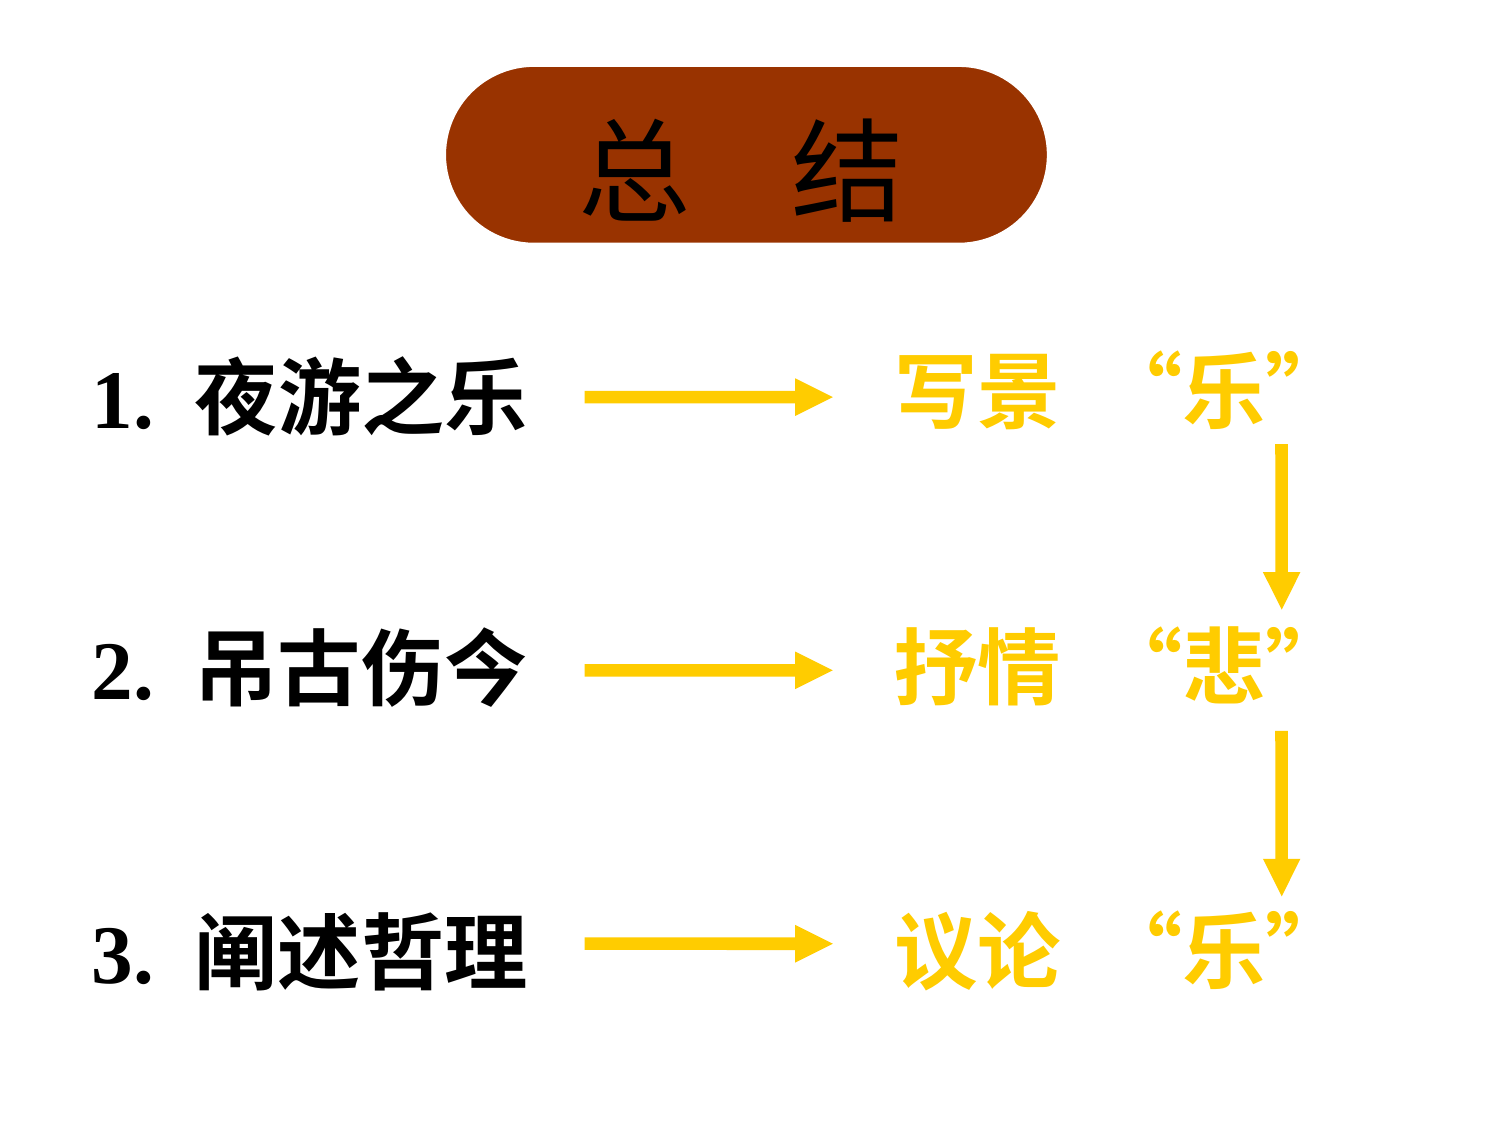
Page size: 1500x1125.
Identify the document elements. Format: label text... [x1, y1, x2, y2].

text_box 议论 “乐” [879, 891, 1495, 1007]
text_box 写景 “乐” [879, 332, 1495, 447]
text_box 3. 阐述哲理 [76, 892, 609, 1008]
text_box [1275, 730, 1288, 897]
text_box [445, 66, 1023, 244]
text_box 总 结 [563, 93, 1187, 244]
text_box [584, 937, 833, 950]
text_box 抒情 “悲” [879, 608, 1495, 723]
text_box 1. 夜游之乐 [76, 337, 585, 453]
text_box [1275, 444, 1288, 610]
text_box [584, 664, 833, 677]
text_box 2. 吊古伤今 [76, 609, 609, 724]
text_box [584, 390, 833, 404]
